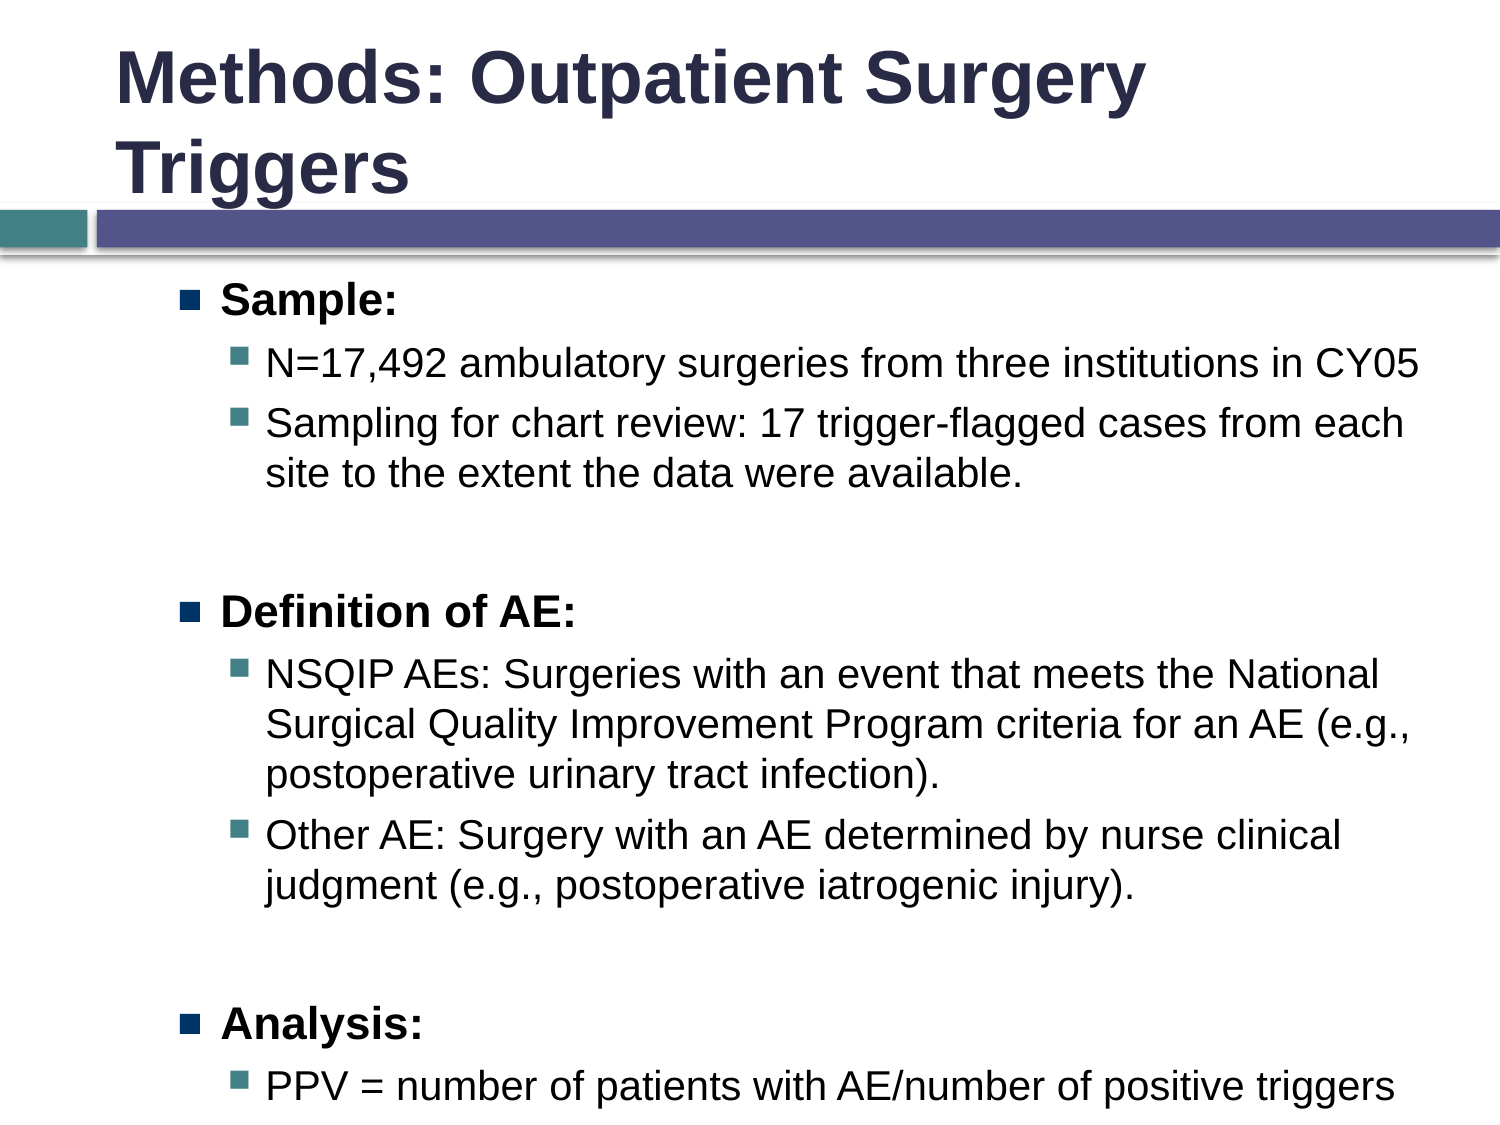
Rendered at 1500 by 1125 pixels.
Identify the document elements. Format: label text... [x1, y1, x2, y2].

picture [175, 285, 200, 310]
list Sample: N=17,492 ambulatory surgeries from three institutions in CY05 Sampling for chart review: 17 trigger-flagged cases from each site to the extent the data were available. Definition of AE: NSQIP AEs: Surgeries with an event that meets the National Surgical Quality Improvement Program criteria for an AE (e.g., postoperative urinary tract infection). Other AE: Surgery with an AE determined by nurse clinical judgment (e.g., postoperative iatrogenic injury). Analysis: PPV = number of patients with AE/number of positive triggers [100, 262, 1439, 1001]
picture [175, 597, 200, 622]
title Methods: Outpatient Surgery Triggers [100, 37, 1439, 201]
picture [175, 1009, 200, 1034]
